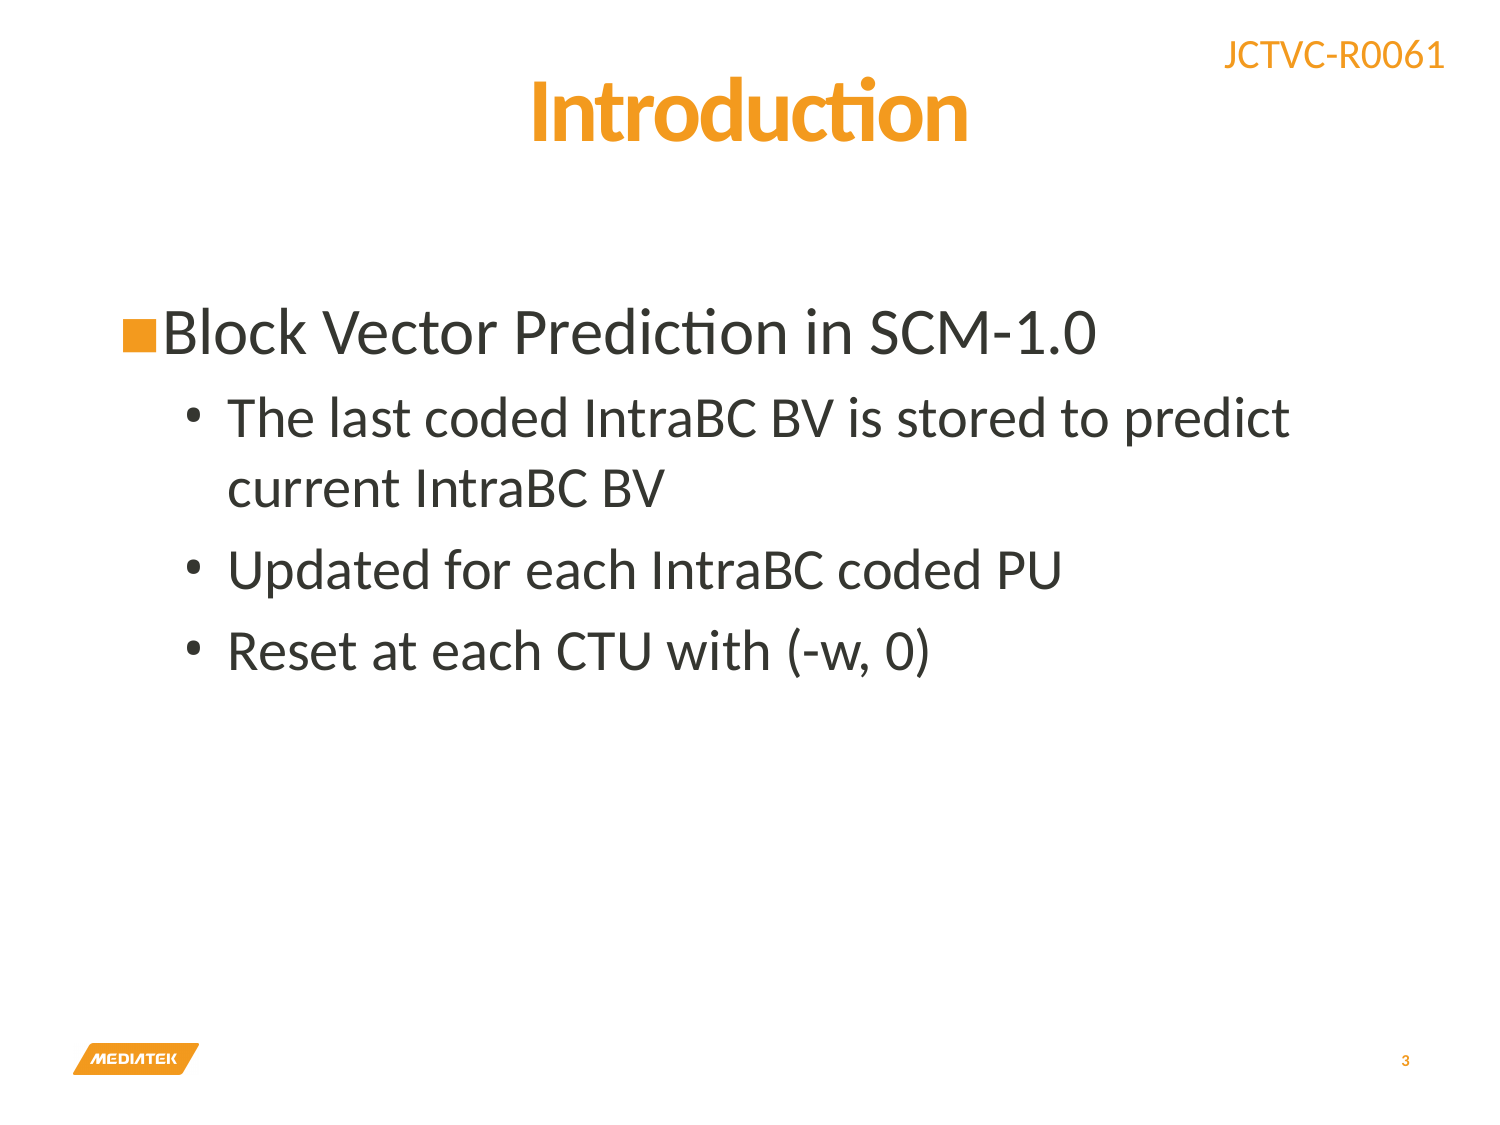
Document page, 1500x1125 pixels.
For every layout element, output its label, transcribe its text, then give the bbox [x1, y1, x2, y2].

title Introduction [75, 70, 1425, 257]
list Block Vector Prediction in SCM-1.0 The last coded IntraBC BV is stored to predict current IntraBC BV Updated for each IntraBC coded PU Reset at each CTU with (-w, 0) [102, 256, 1424, 968]
picture [73, 1043, 199, 1075]
slide_number 3 [1251, 1029, 1425, 1090]
